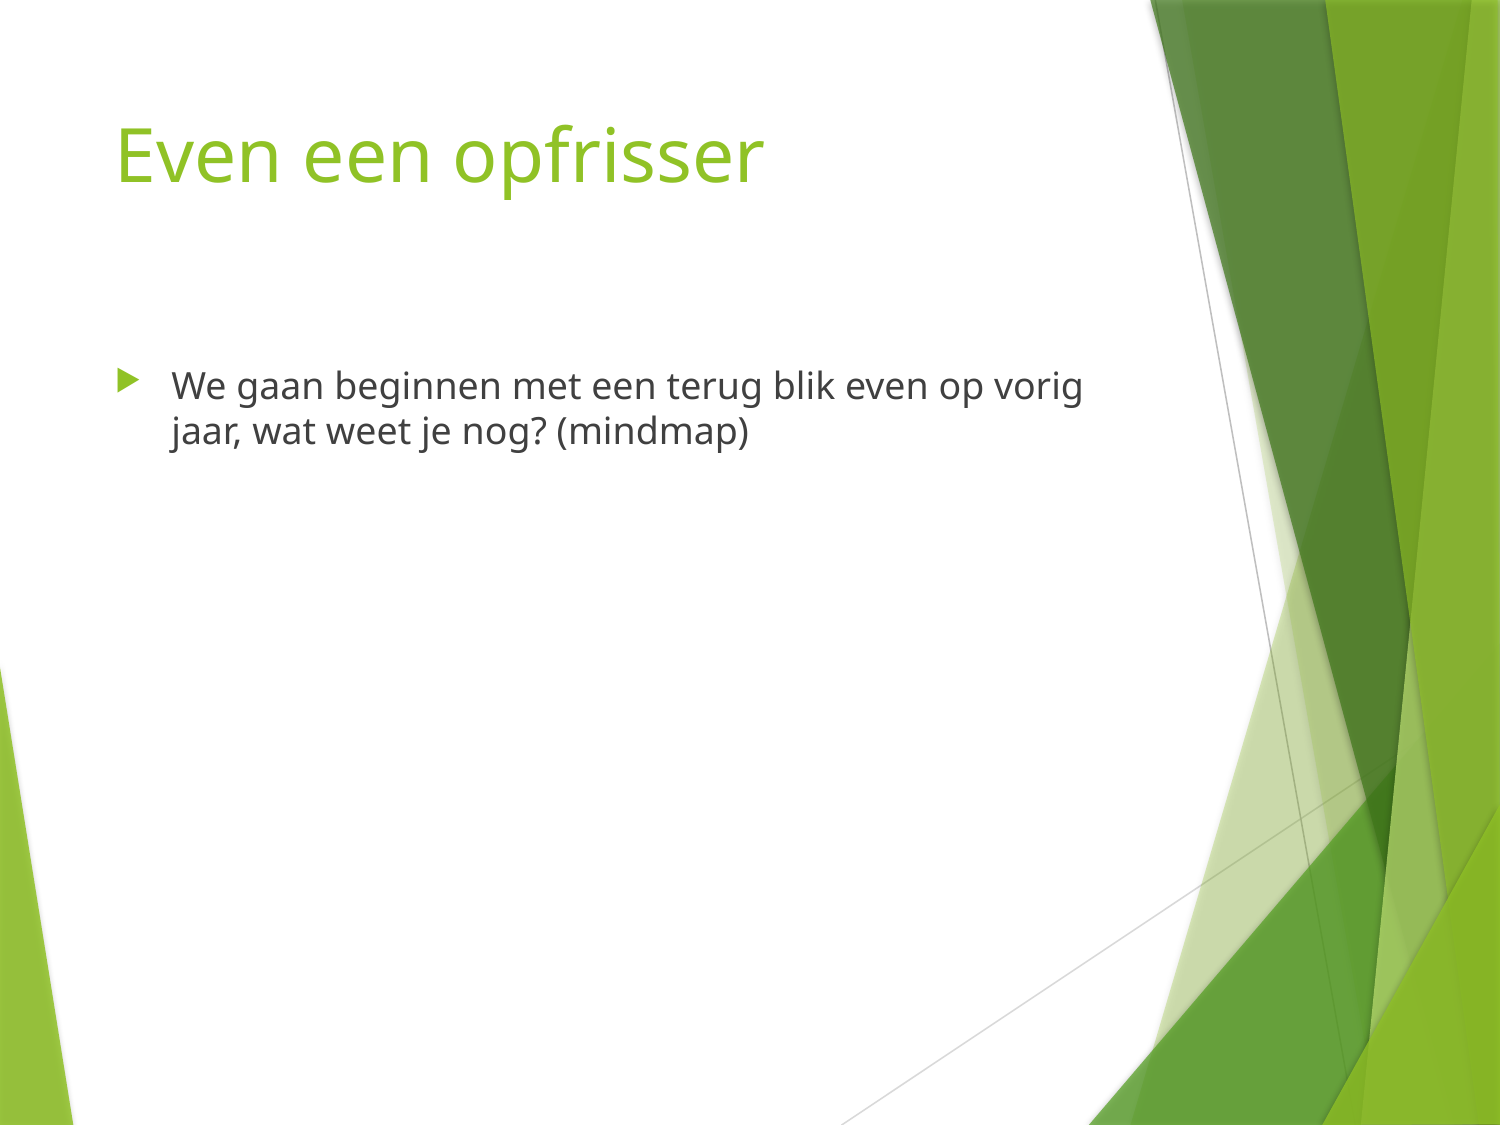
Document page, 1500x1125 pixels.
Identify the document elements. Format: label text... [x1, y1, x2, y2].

title Even een opfrisser [99, 99, 1142, 317]
list We gaan beginnen met een terug blik even op vorig jaar, wat weet je nog? (mindmap) [99, 354, 1142, 992]
